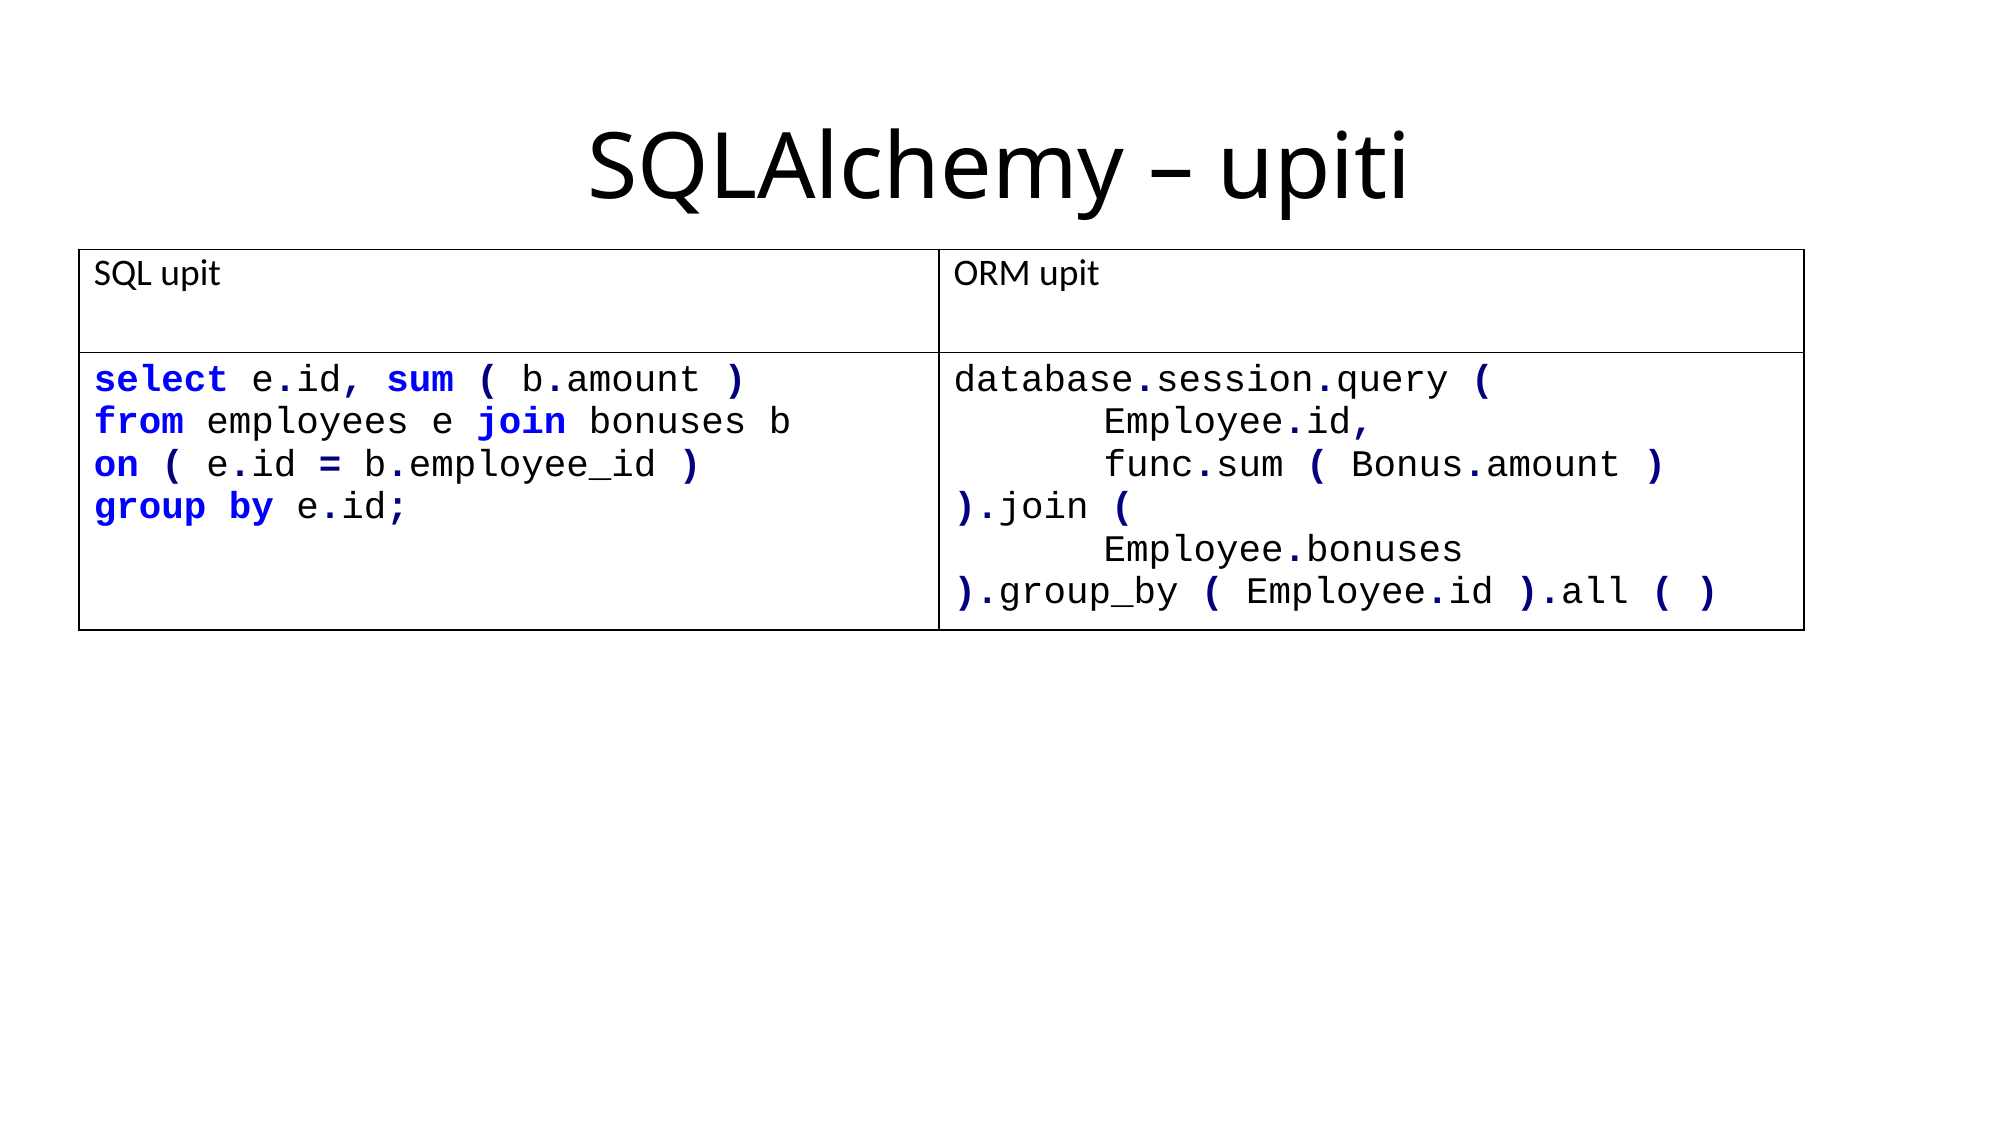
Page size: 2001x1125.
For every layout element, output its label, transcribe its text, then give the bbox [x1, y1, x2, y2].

table_header ORM upit [940, 250, 1803, 352]
table_cell database.session.query ( Employee.id, func.sum ( Bonus.amount ) ).join ( Employee.bonuses ).group_by ( Employee.id ).all ( ) [940, 353, 1803, 629]
table_cell select e.id, sum ( b.amount ) from employees e join bonuses b on ( e.id = b.employee_id ) group by e.id; [80, 353, 938, 629]
table_header SQL upit [80, 250, 938, 352]
title SQLAlchemy – upiti [137, 59, 1863, 278]
